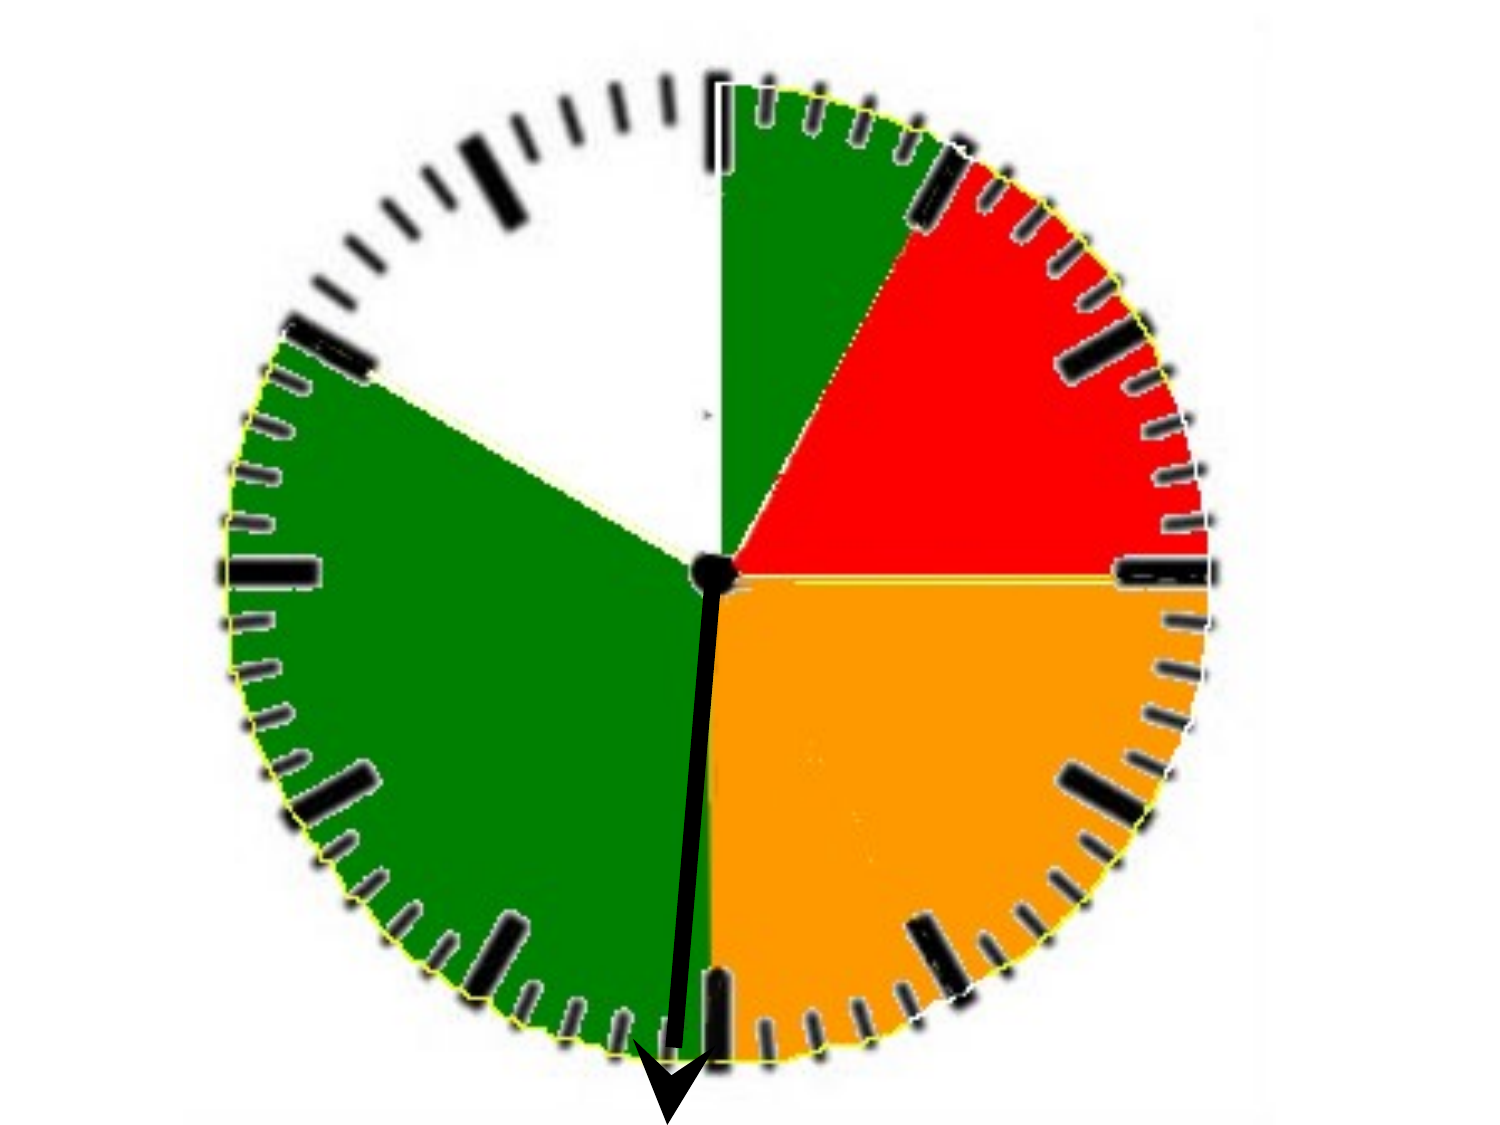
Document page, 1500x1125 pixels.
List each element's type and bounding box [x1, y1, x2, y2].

picture [182, 5, 1306, 1125]
text_box [409, 819, 973, 868]
